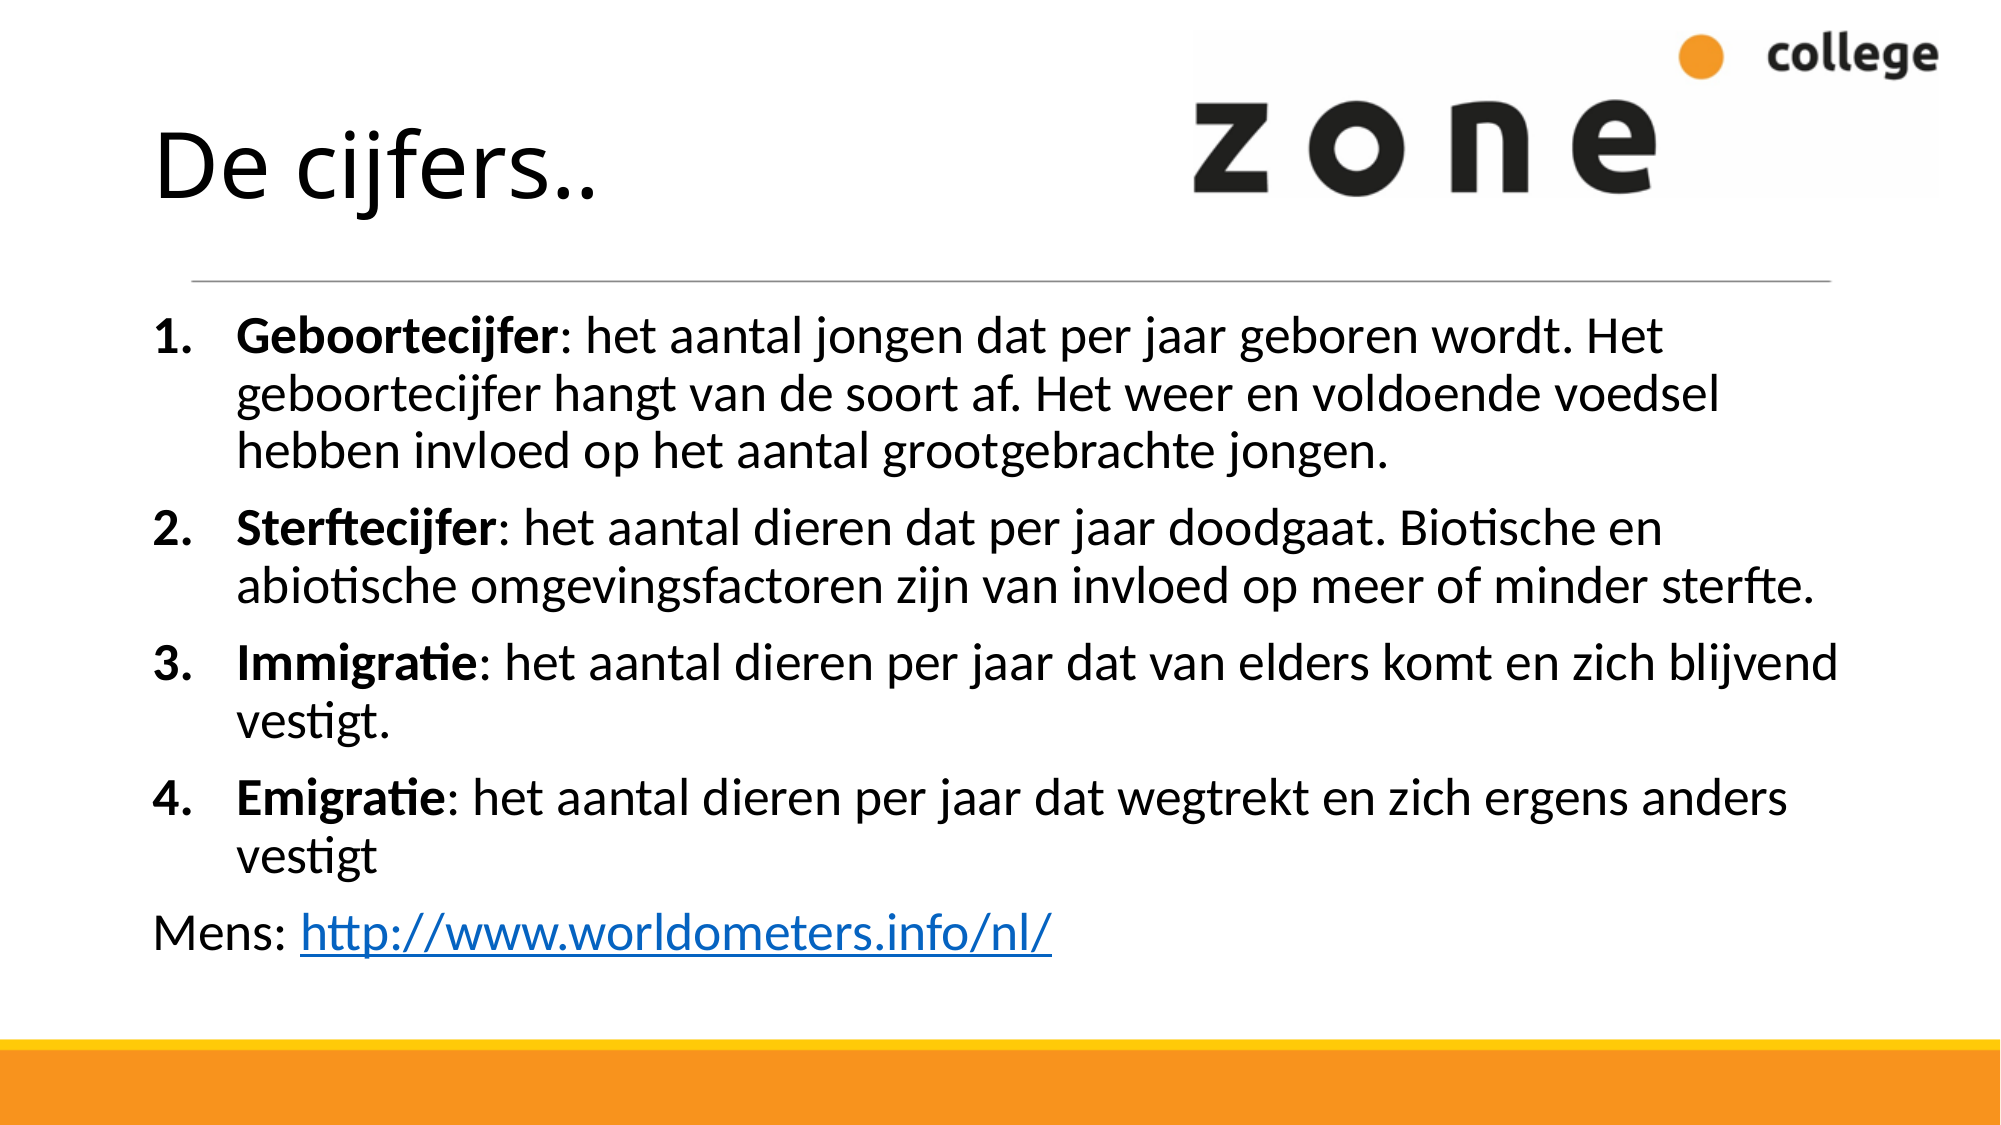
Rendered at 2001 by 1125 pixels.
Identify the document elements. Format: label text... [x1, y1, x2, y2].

list Geboortecijfer: het aantal jongen dat per jaar geboren wordt. Het geboortecijfer hangt van de soort af. Het weer en voldoende voedsel hebben invloed op het aantal grootgebrachte jongen. Sterftecijfer: het aantal dieren dat per jaar doodgaat. Biotische en abiotische omgevingsfactoren zijn van invloed op meer of minder sterfte. Immigratie: het aantal dieren per jaar dat van elders komt en zich blijvend vestigt. Emigratie: het aantal dieren per jaar dat wegtrekt en zich ergens anders vestigt Mens: http://www.worldometers.info/nl/ [137, 299, 1863, 1014]
picture [0, 0, 2001, 1125]
title De cijfers.. [137, 59, 1863, 278]
